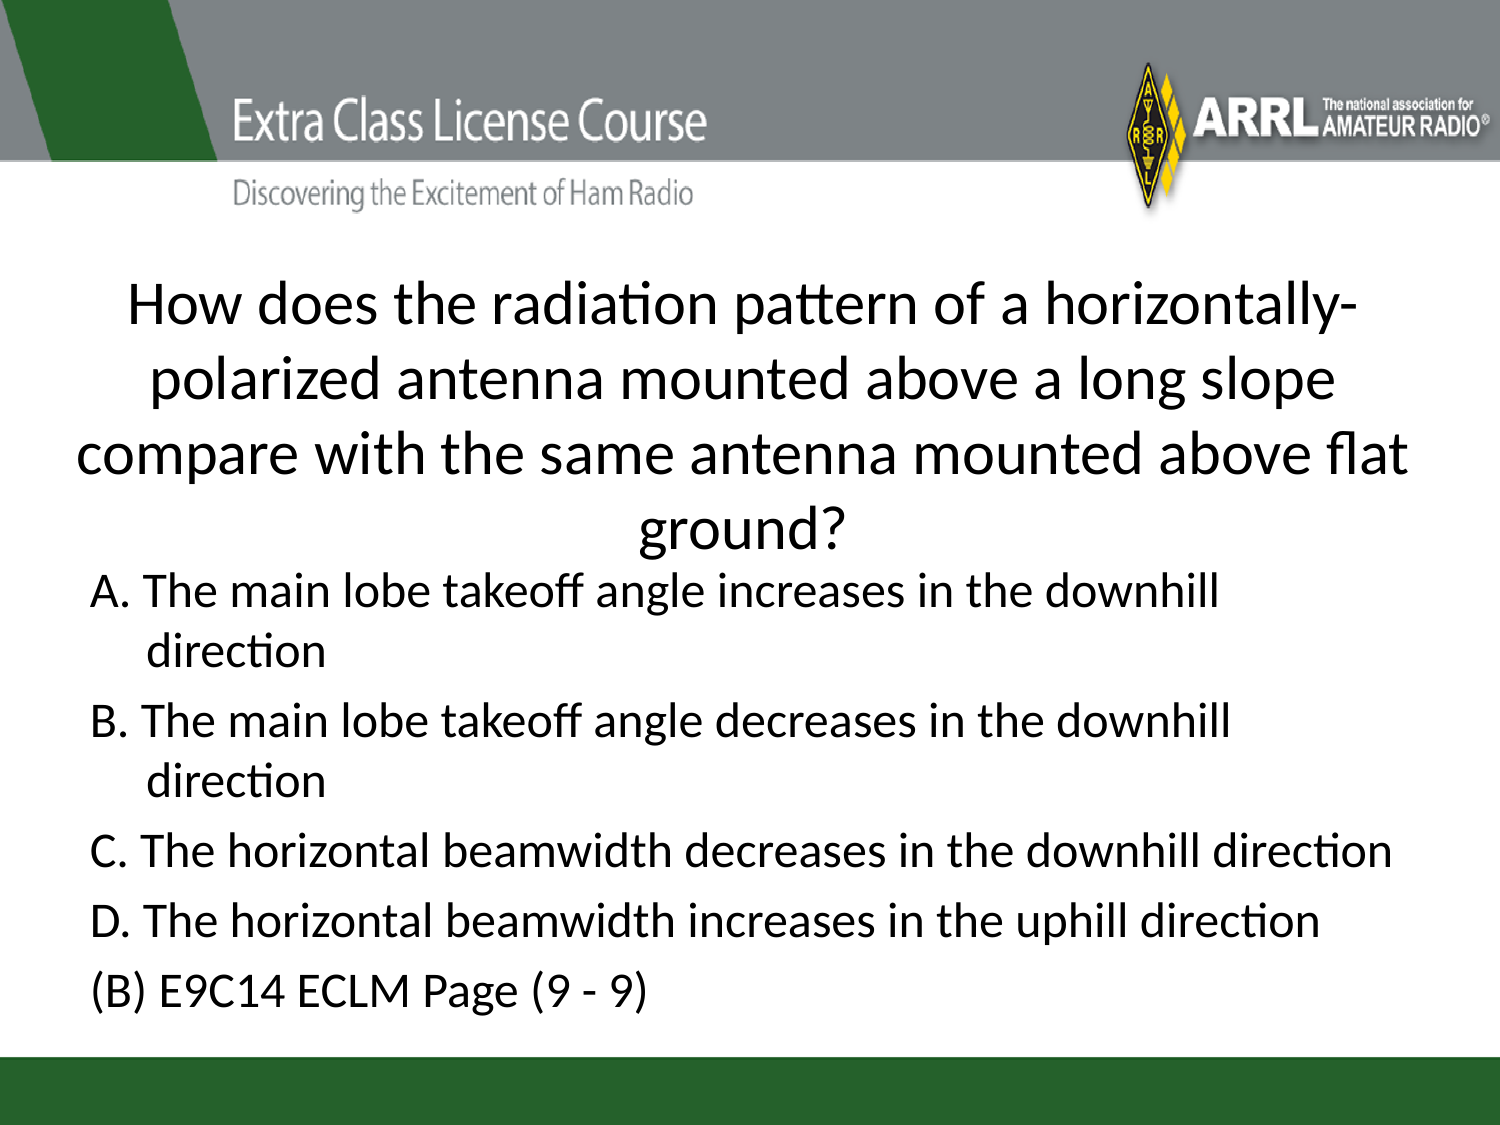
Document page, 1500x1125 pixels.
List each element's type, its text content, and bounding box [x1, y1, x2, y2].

picture [0, 0, 1500, 1125]
title How does the radiation pattern of a horizontally-polarized antenna mounted above a long slope compare with the same antenna mounted above flat ground? [37, 254, 1450, 435]
list A. The main lobe takeoff angle increases in the downhill direction B. The main lobe takeoff angle decreases in the downhill direction C. The horizontal beamwidth decreases in the downhill direction D. The horizontal beamwidth increases in the uphill direction (B) E9C14 ECLM Page (9 - 9) [75, 549, 1425, 1045]
